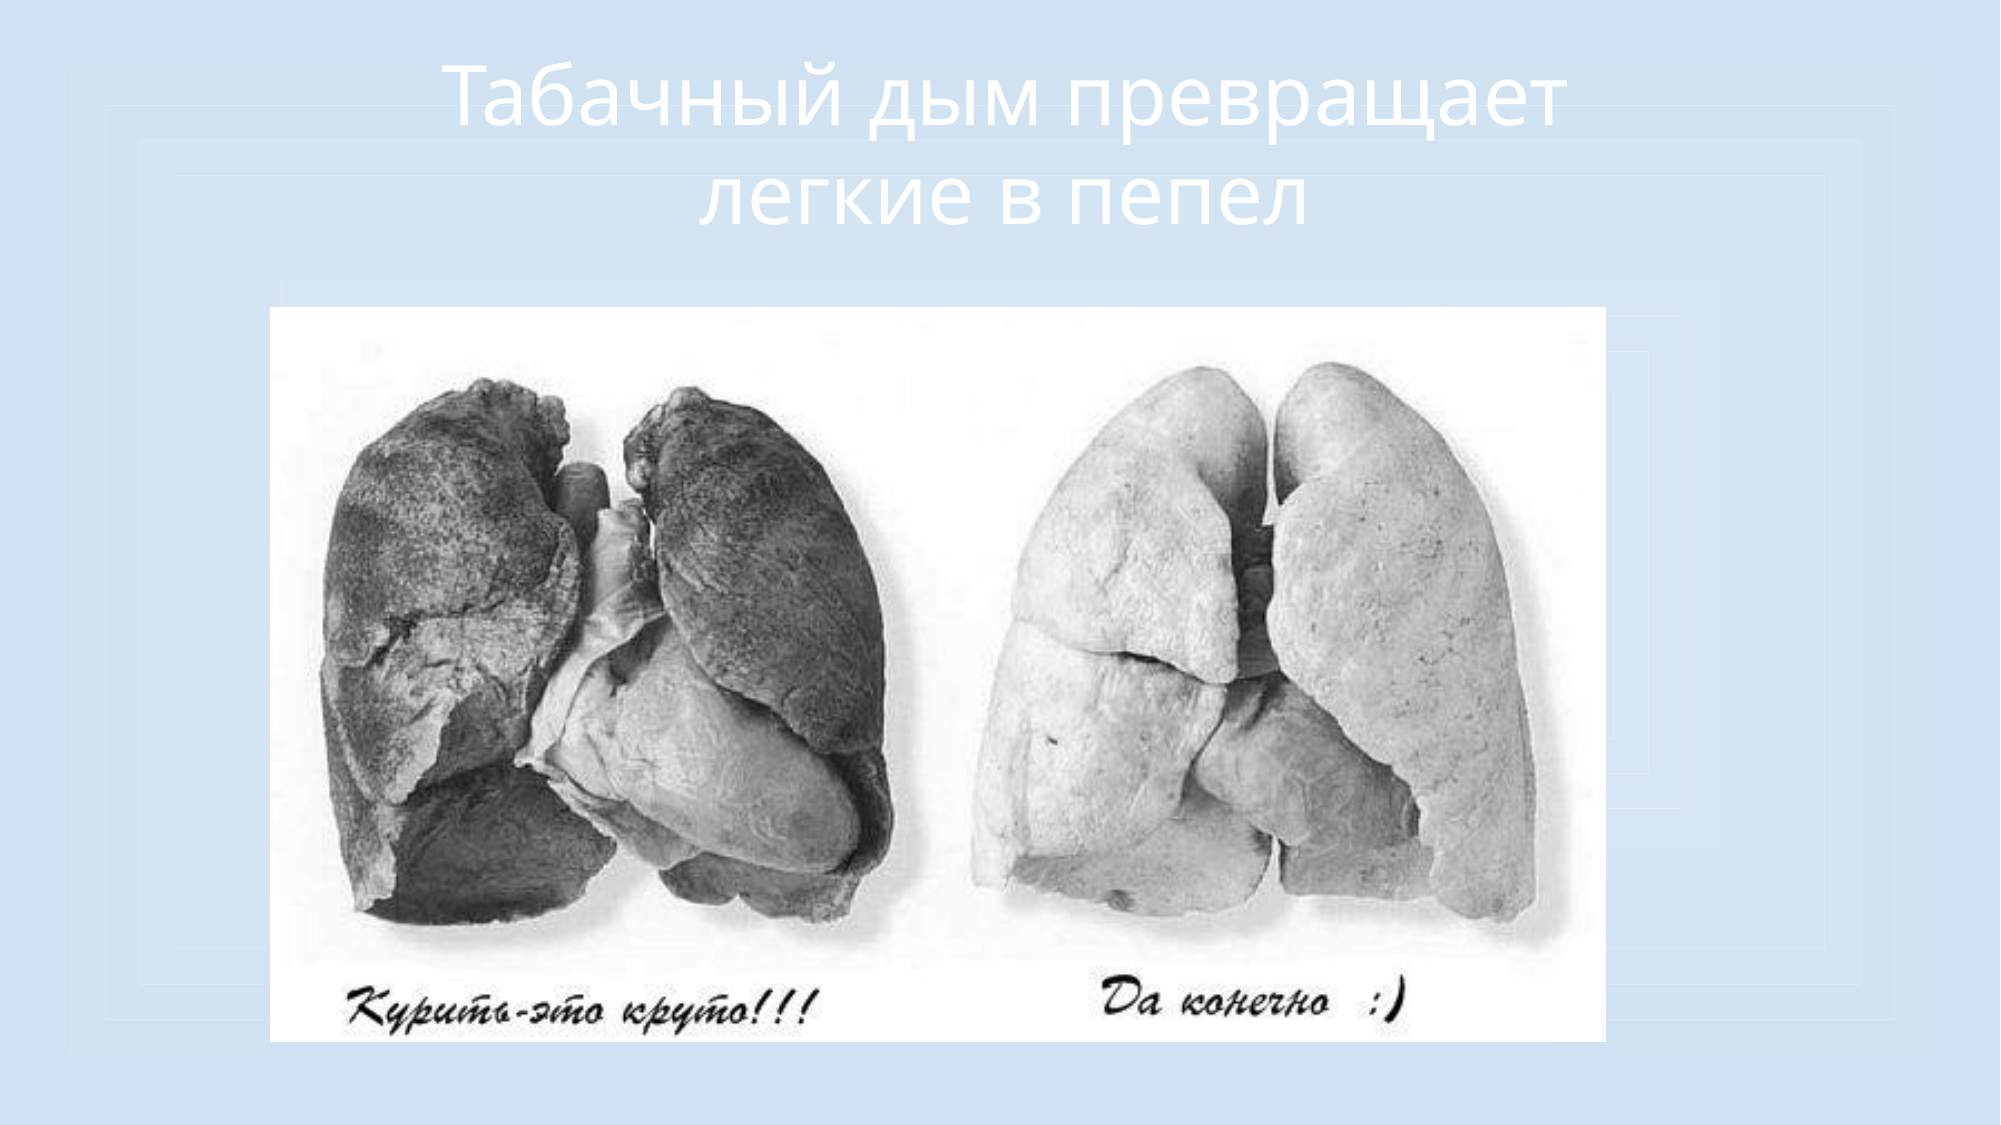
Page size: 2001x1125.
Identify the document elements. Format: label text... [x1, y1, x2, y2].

text_box Табачный дым превращает легкие в пепел [330, 47, 1681, 236]
picture [270, 307, 1606, 1042]
